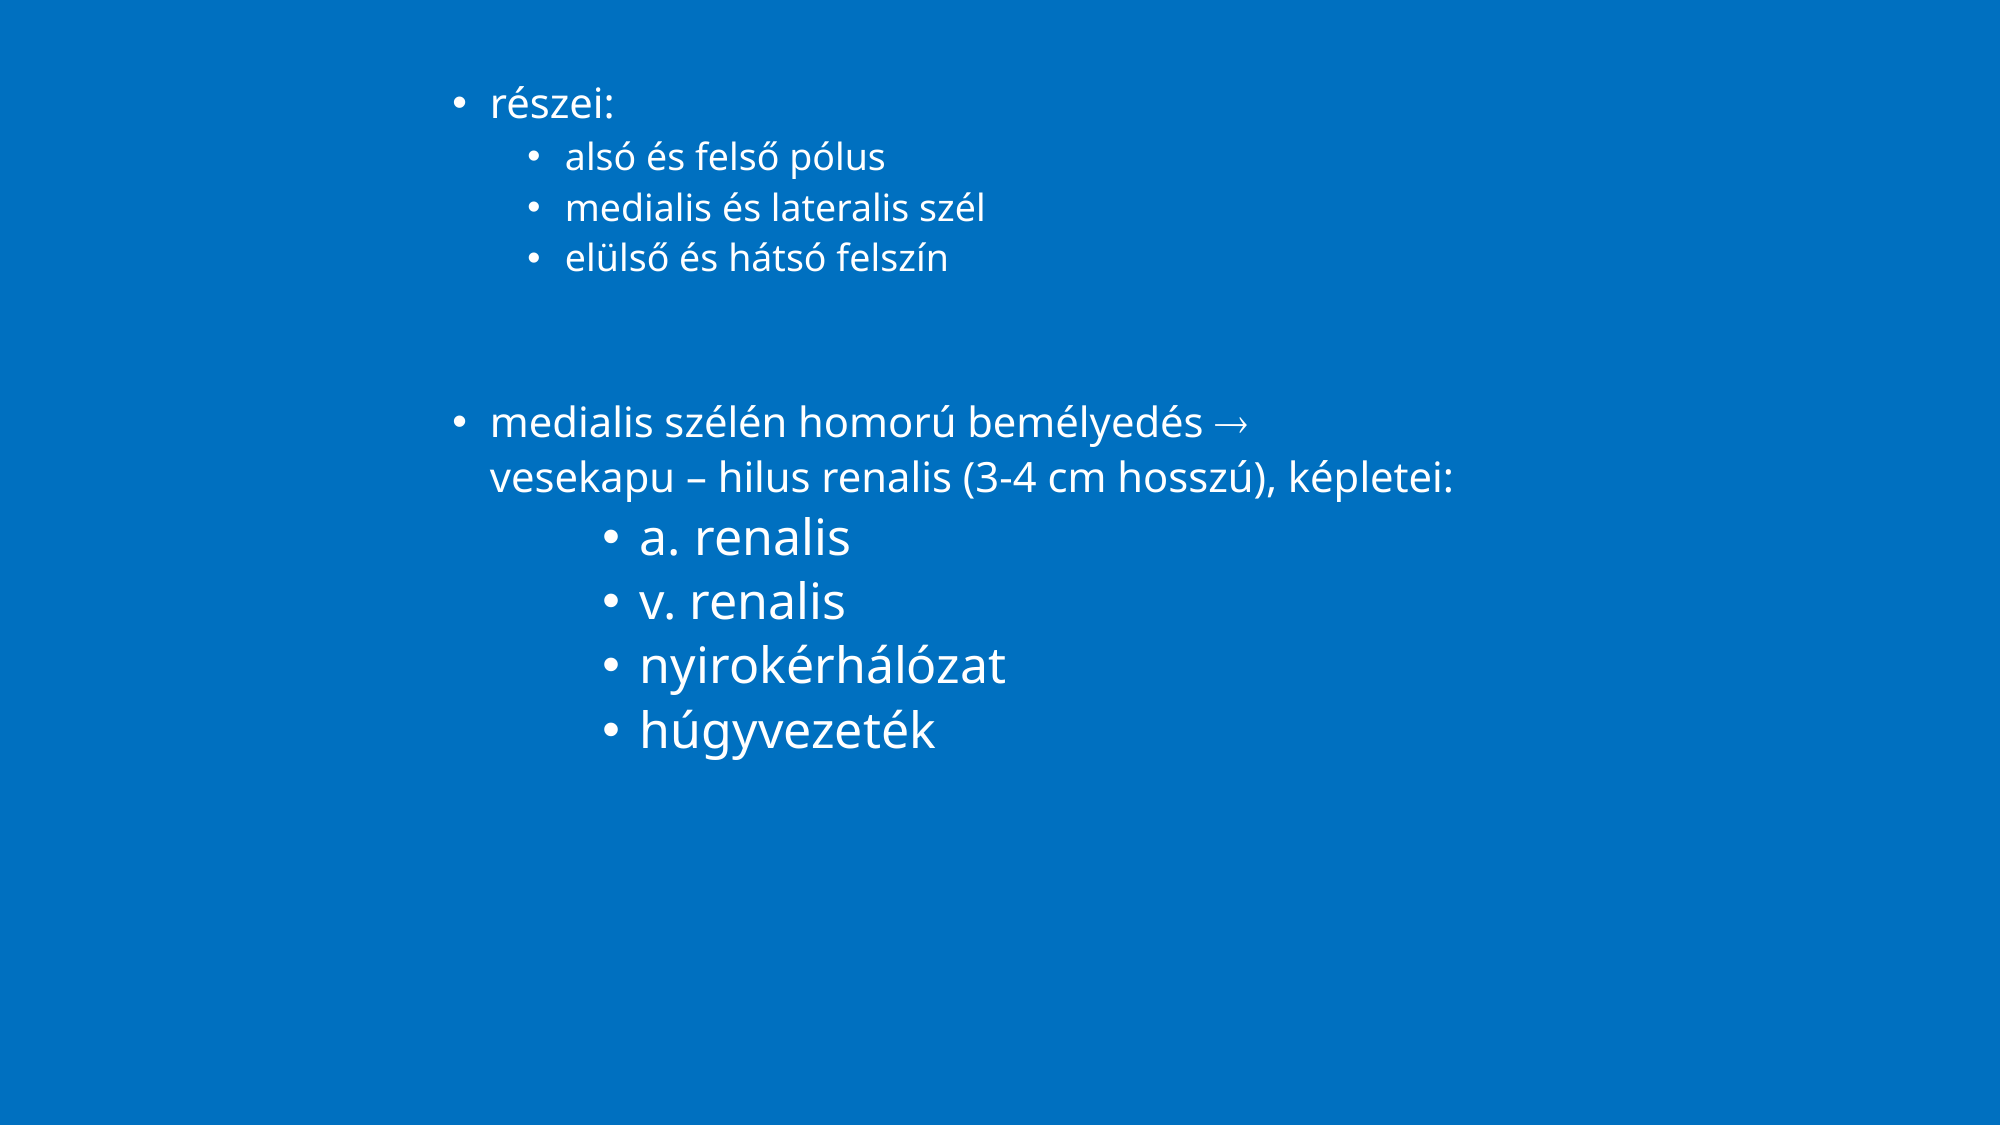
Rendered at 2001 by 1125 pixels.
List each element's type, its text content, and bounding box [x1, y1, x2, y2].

list részei: alsó és felső pólus medialis és lateralis szél elülső és hátsó felszín medialis szélén homorú bemélyedés  vesekapu – hilus renalis (3-4 cm hosszú), képletei: a. renalis v. renalis nyirokérhálózat húgyvezeték [362, 75, 1638, 1083]
